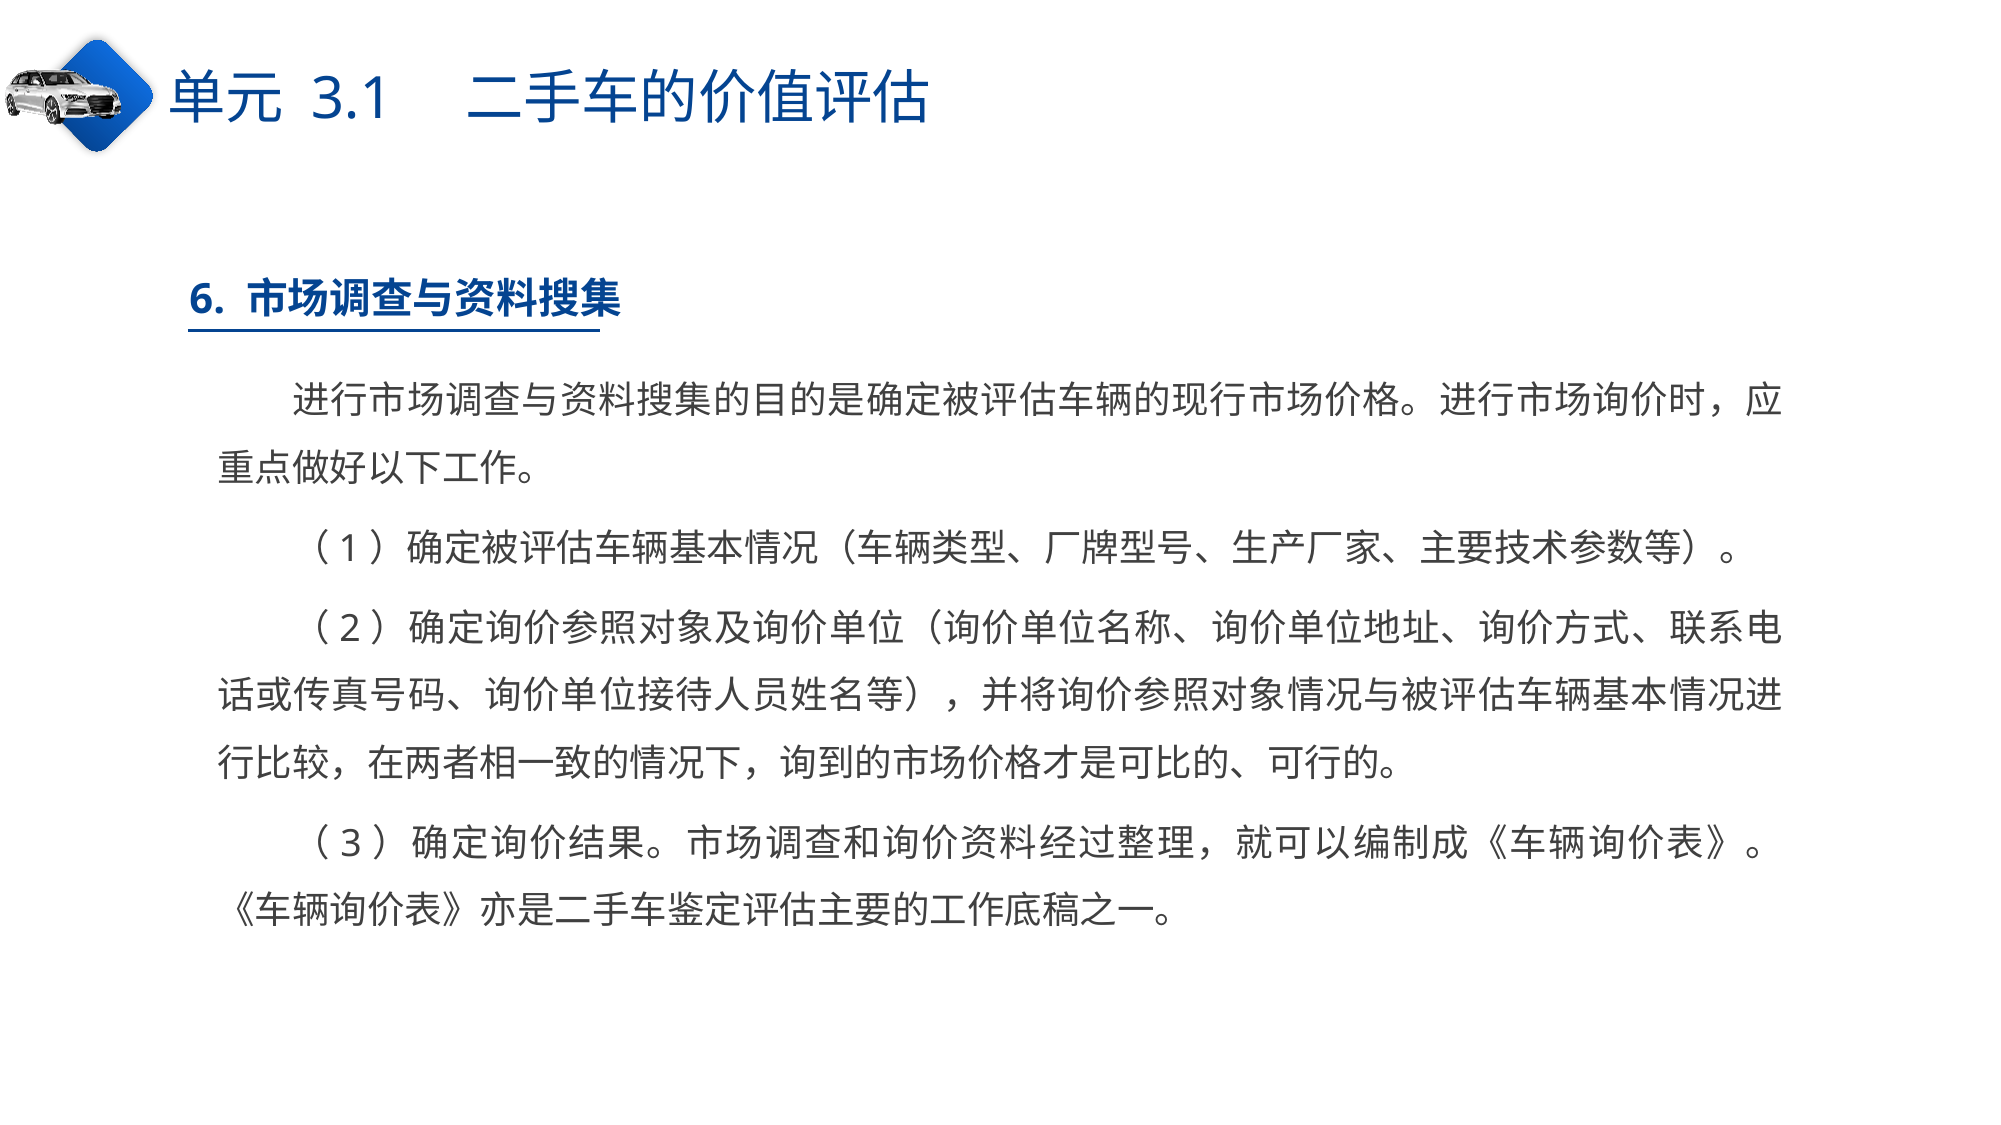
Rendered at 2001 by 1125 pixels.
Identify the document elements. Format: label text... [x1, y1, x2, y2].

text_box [174, 264, 1330, 331]
text_box 进行市场调查与资料搜集的目的是确定被评估车辆的现行市场价格。进行市场询价时，应重点做好以下工作。 （1）确定被评估车辆基本情况（车辆类型、厂牌型号、生产厂家、主要技术参数等）。 （2）确定询价参照对象及询价单位（询价单位名称、询价单位地址、询价方式、联系电话或传真号码、询价单位接待人员姓名等），并将询价参照对象情况与被评估车辆基本情况进行比较，在两者相一致的情况下，询到的市场价格才是可比的、可行的。 （3）确定询价结果。市场调查和询价资料经过整理，就可以编制成《车辆询价表》。《车辆询价表》亦是二手车鉴定评估主要的工作底稿之一。 [202, 346, 1798, 939]
text_box 单元 3.1 二手车的价值评估 [152, 52, 946, 138]
picture [0, 31, 125, 157]
